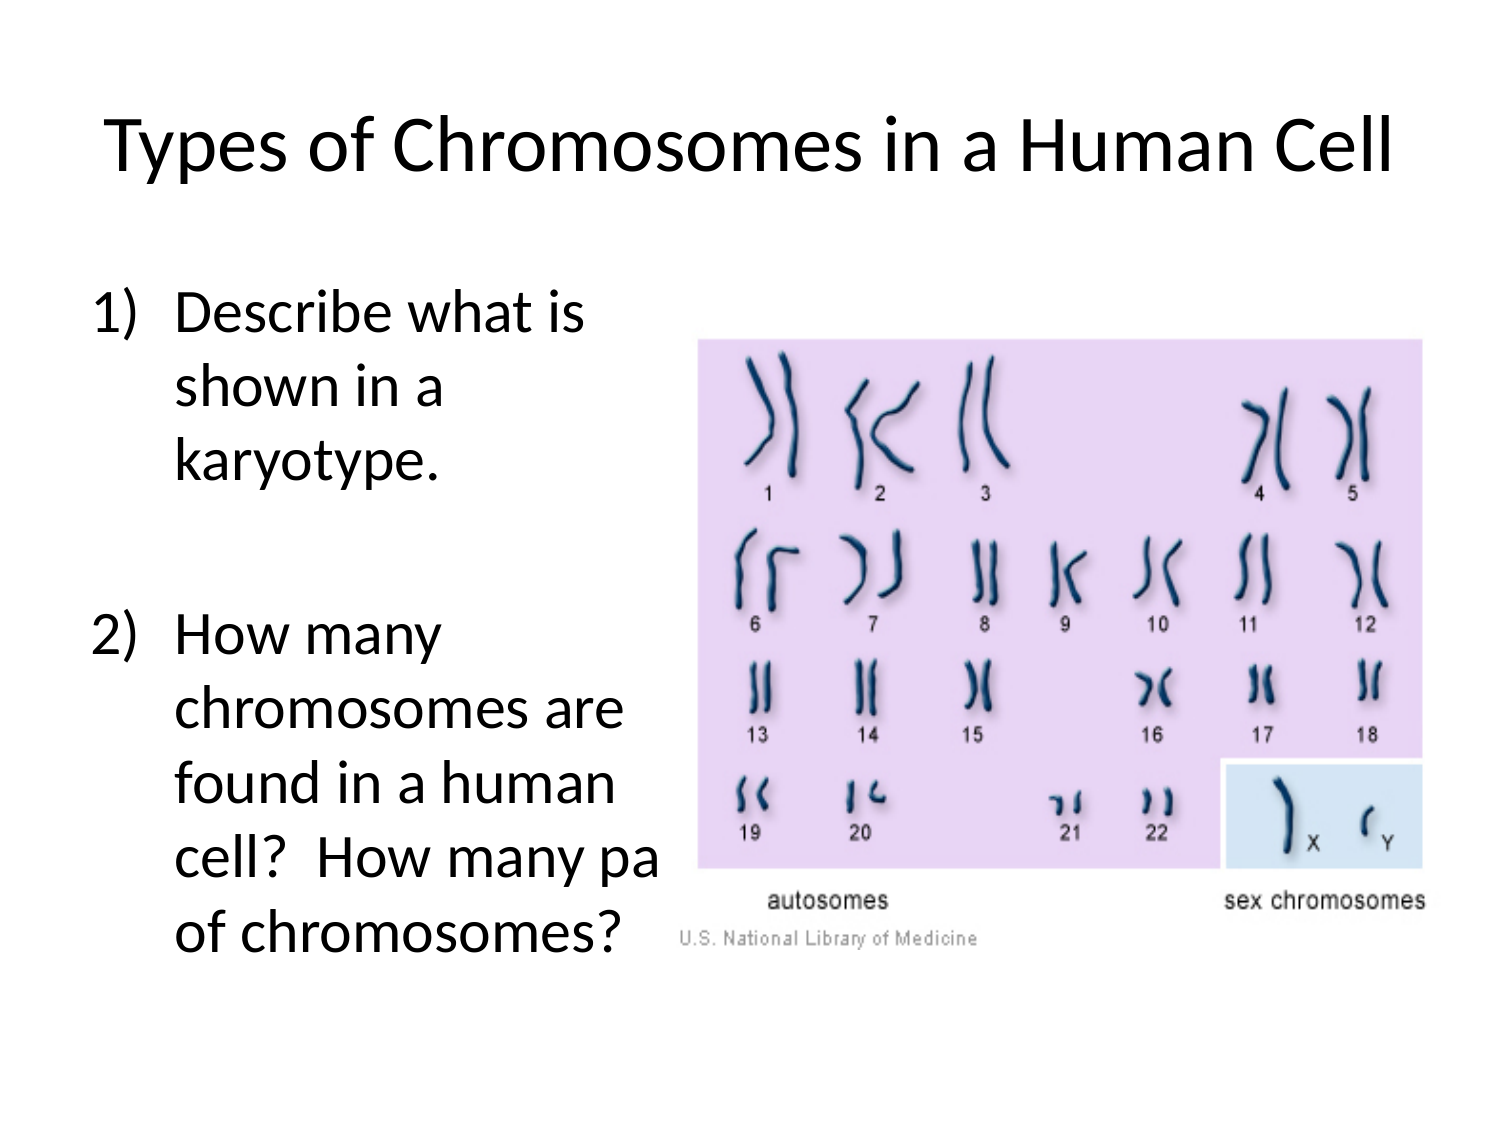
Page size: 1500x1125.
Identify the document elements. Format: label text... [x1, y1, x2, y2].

list Describe what is shown in a karyotype. How many chromosomes are found in a human cell? How many pairs of chromosomes? [75, 262, 738, 1005]
picture [662, 312, 1463, 951]
title Types of Chromosomes in a Human Cell [75, 45, 1425, 233]
